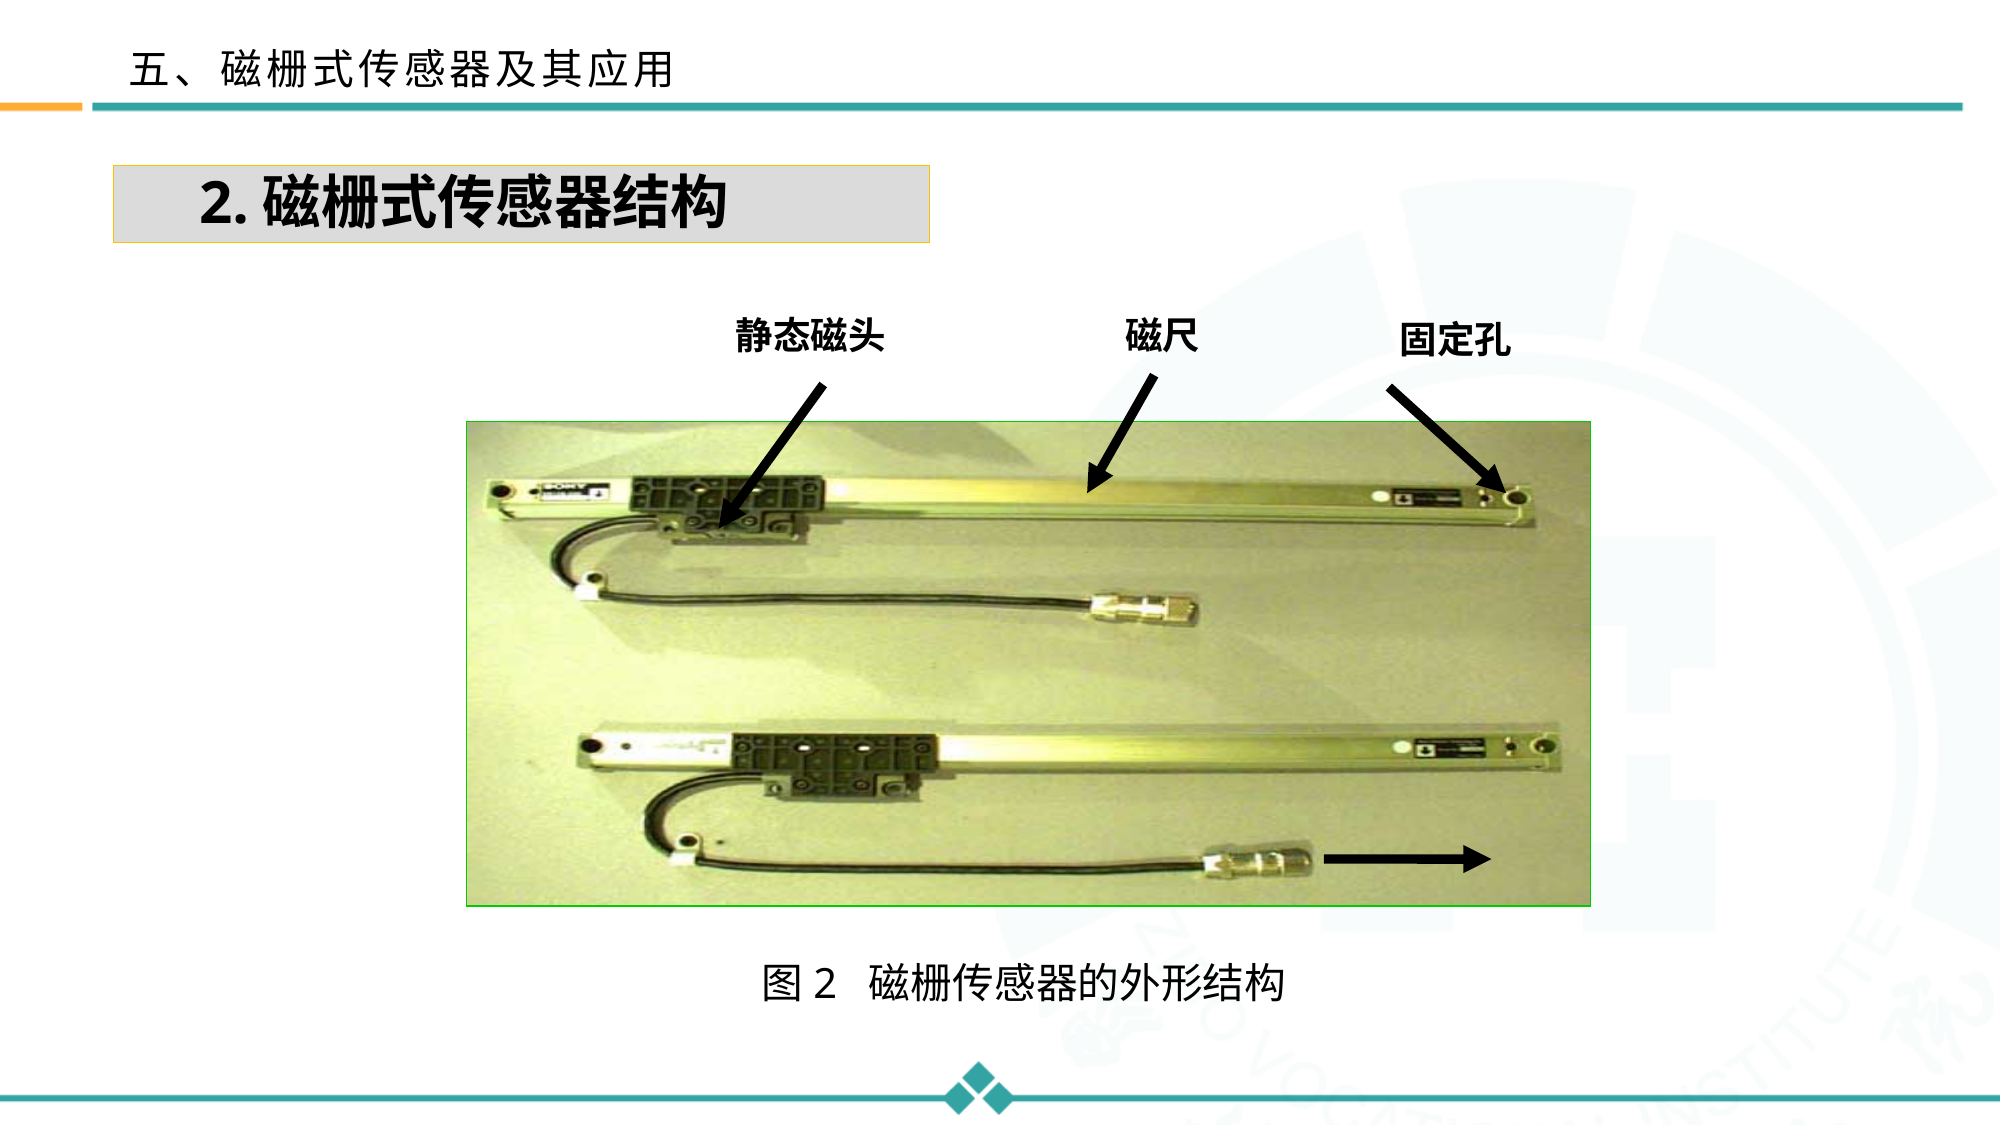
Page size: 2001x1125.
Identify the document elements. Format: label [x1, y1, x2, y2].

text_box [467, 304, 1624, 906]
picture [0, 0, 2000, 1125]
